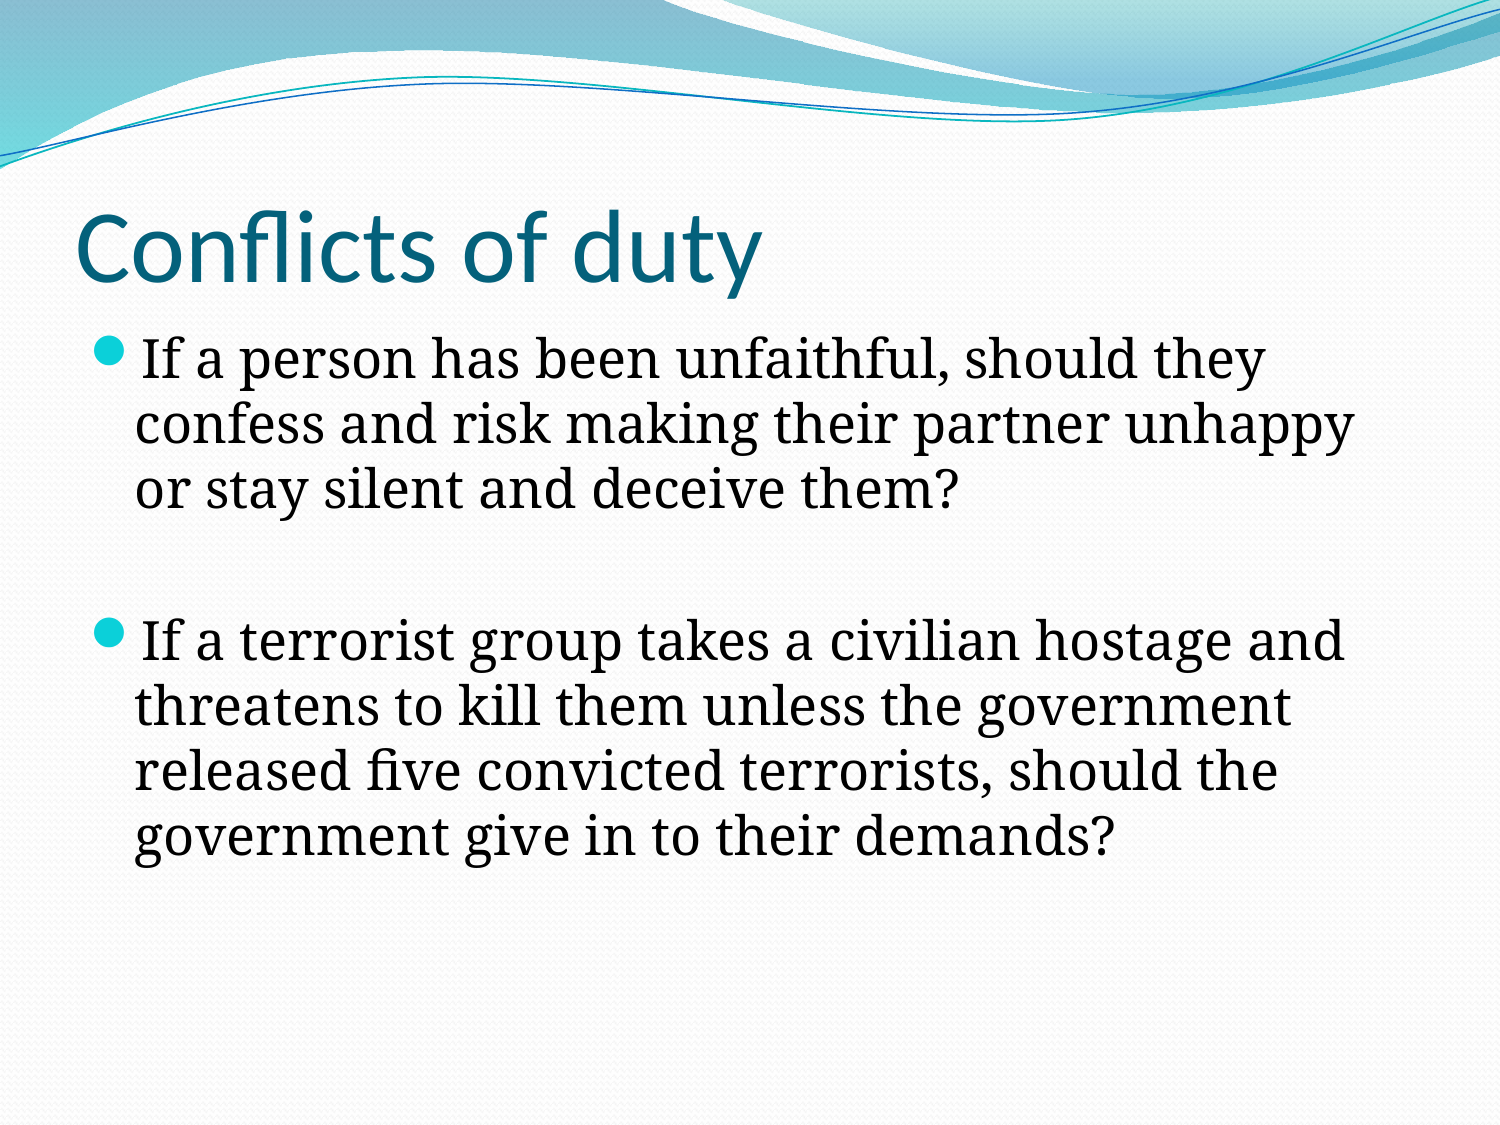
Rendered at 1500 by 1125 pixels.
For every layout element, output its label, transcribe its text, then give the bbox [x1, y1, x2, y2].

list If a person has been unfaithful, should they confess and risk making their partner unhappy or stay silent and deceive them? If a terrorist group takes a civilian hostage and threatens to kill them unless the government released five convicted terrorists, should the government give in to their demands? [75, 317, 1425, 1038]
title Conflicts of duty [75, 115, 1425, 303]
